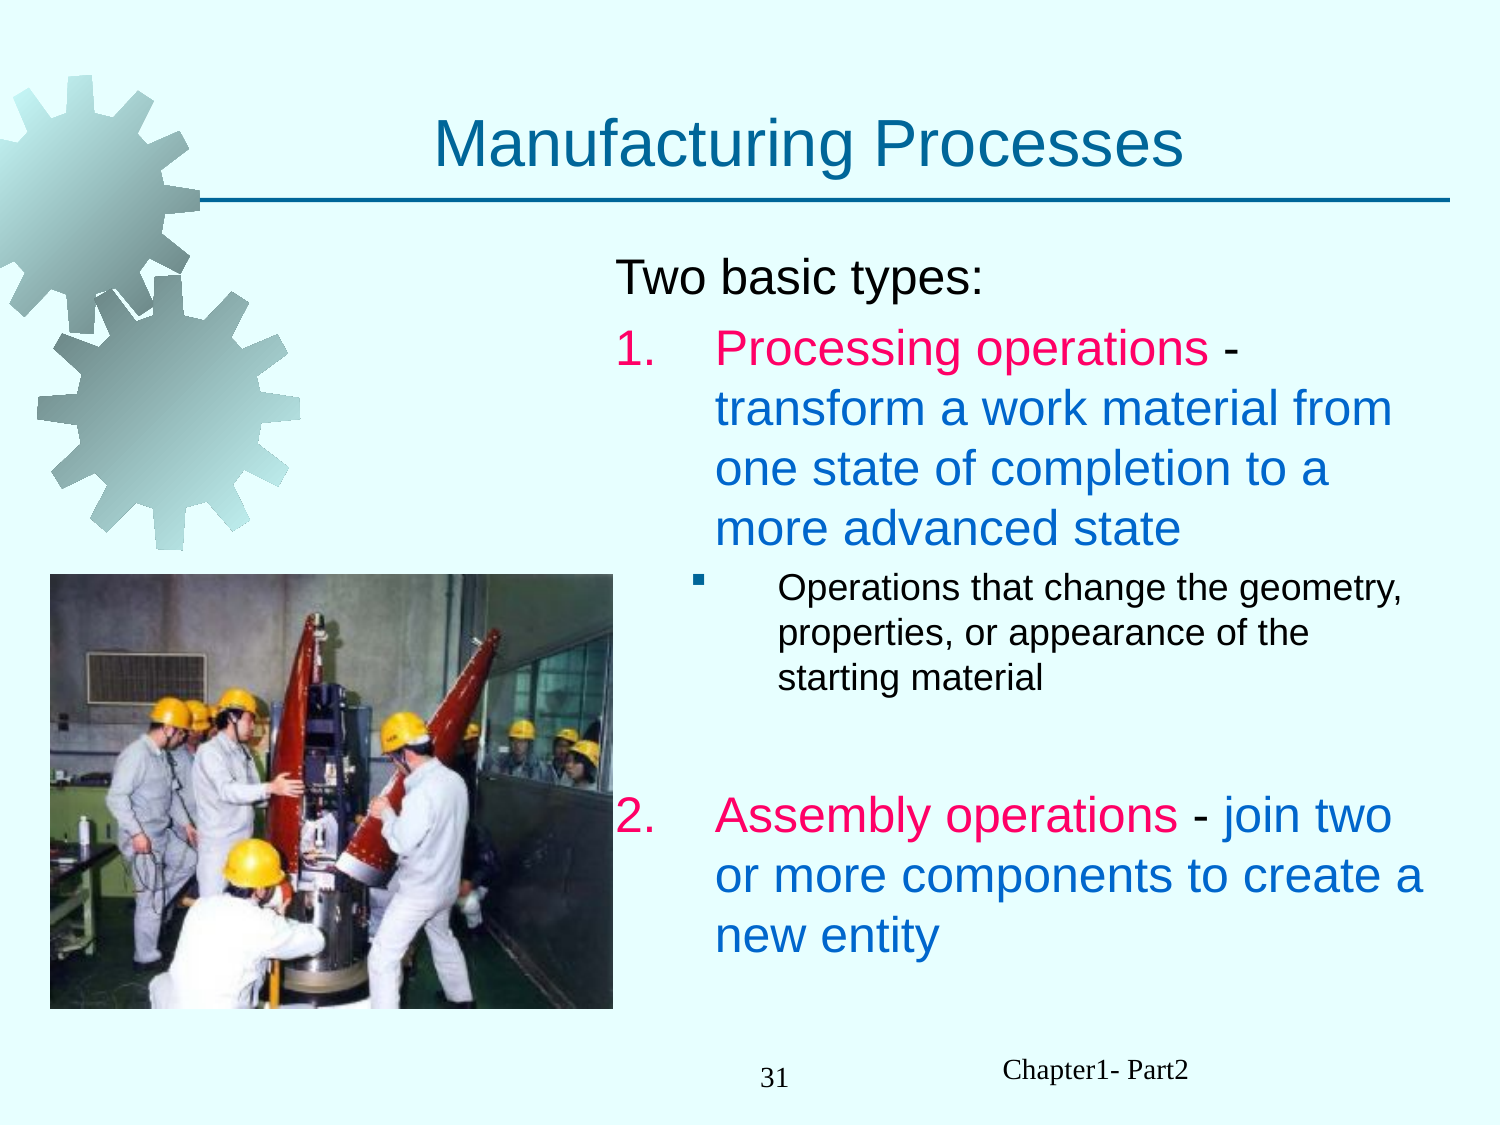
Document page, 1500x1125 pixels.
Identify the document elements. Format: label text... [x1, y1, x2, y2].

footer Chapter1- Part2 [987, 1042, 1463, 1122]
slide_number 31 [599, 1050, 951, 1125]
picture [49, 574, 613, 1009]
list Two basic types: Processing operations - transform a work material from one state of completion to a more advanced state Operations that change the geometry, properties, or appearance of the starting material Assembly operations - join two or more components to create a new entity [599, 237, 1451, 976]
title Manufacturing Processes [185, 35, 1452, 190]
